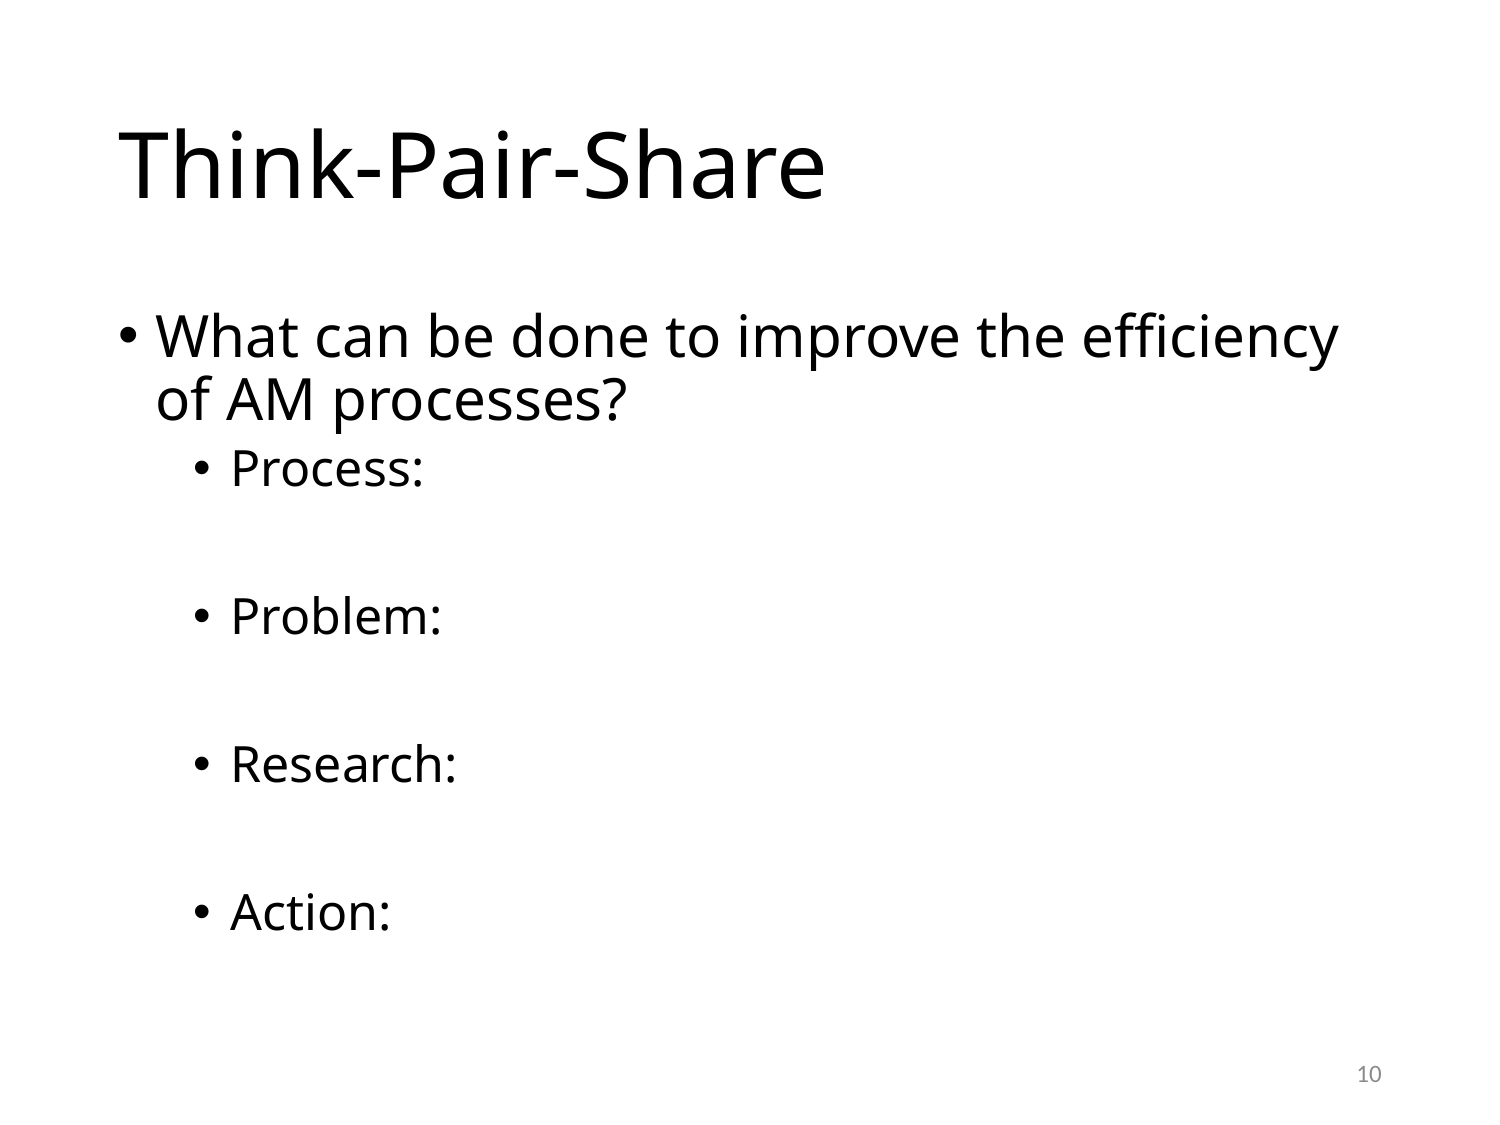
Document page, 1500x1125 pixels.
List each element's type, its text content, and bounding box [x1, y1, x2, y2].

list What can be done to improve the efficiency of AM processes? Process: Problem: Research: Action: [103, 299, 1397, 1014]
slide_number 10 [1059, 1042, 1397, 1103]
title Think-Pair-Share [103, 59, 1397, 278]
